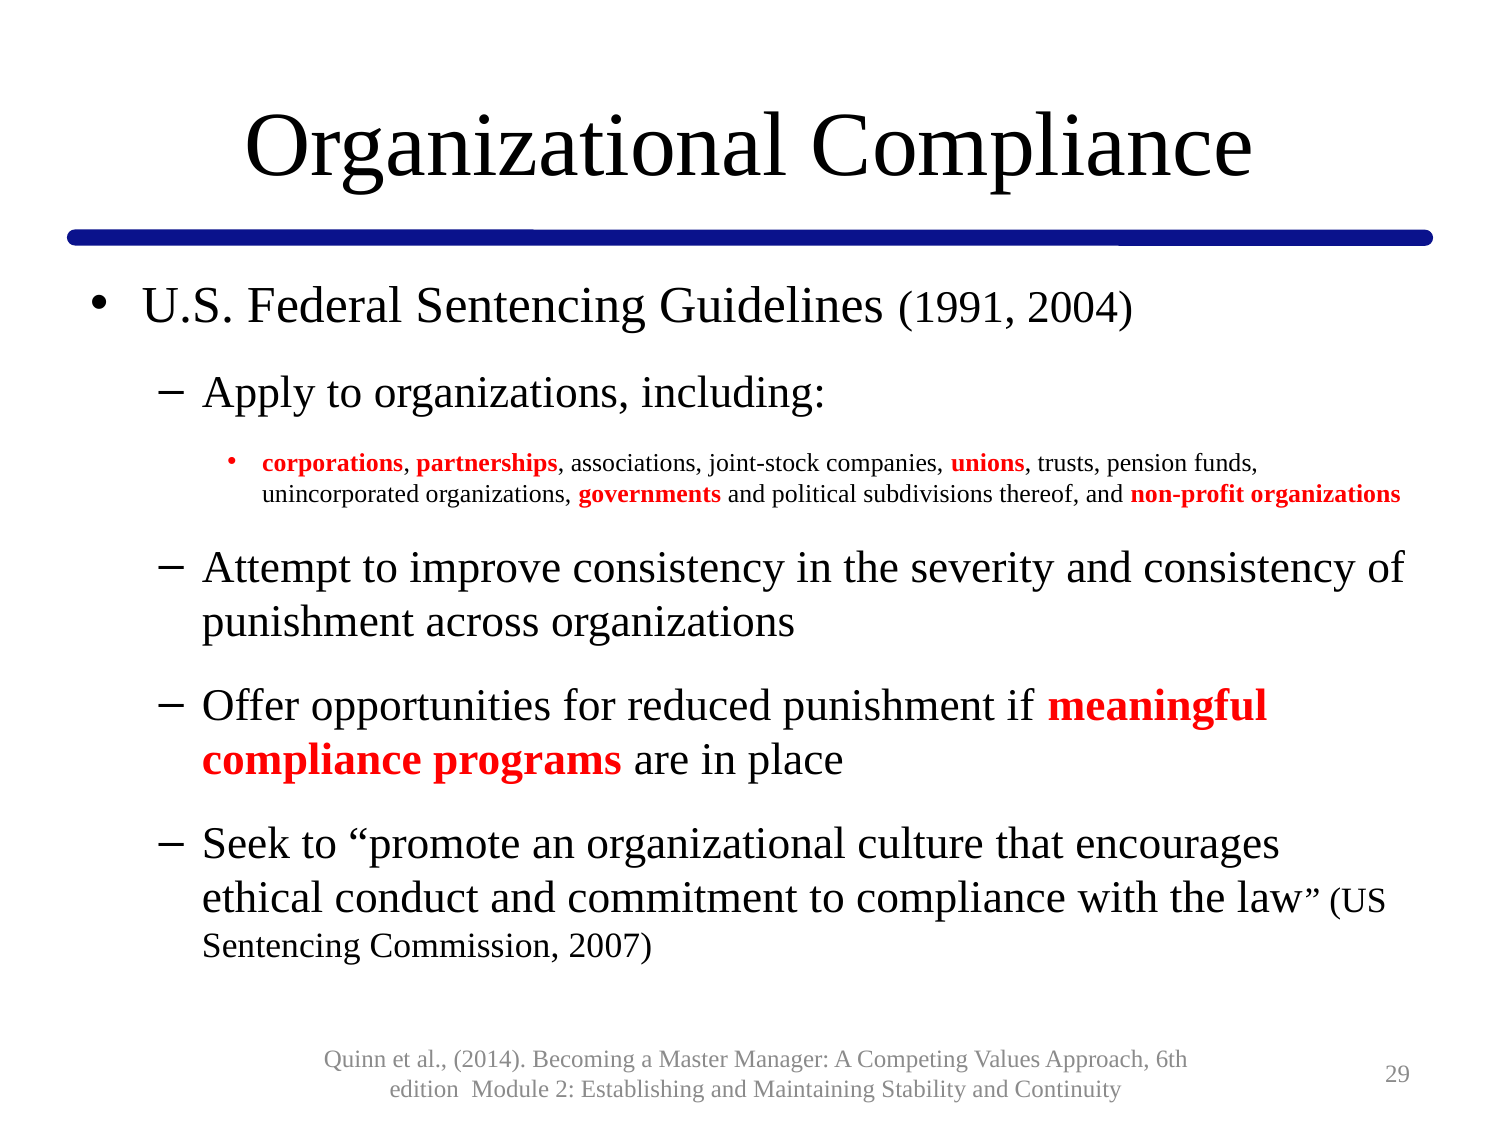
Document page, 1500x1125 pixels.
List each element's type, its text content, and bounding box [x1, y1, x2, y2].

title Organizational Compliance [75, 45, 1425, 233]
list U.S. Federal Sentencing Guidelines (1991, 2004) Apply to organizations, including: corporations, partnerships, associations, joint-stock companies, unions, trusts, pension funds, unincorporated organizations, governments and political subdivisions thereof, and non-profit organizations Attempt to improve consistency in the severity and consistency of punishment across organizations Offer opportunities for reduced punishment if meaningful compliance programs are in place Seek to “promote an organizational culture that encourages ethical conduct and commitment to compliance with the law” (US Sentencing Commission, 2007) [75, 262, 1425, 1005]
footer Quinn et al., (2014). Becoming a Master Manager: A Competing Values Approach, 6th edition Module 2: Establishing and Maintaining Stability and Continuity [287, 1042, 1074, 1103]
slide_number 29 [1074, 1042, 1425, 1103]
